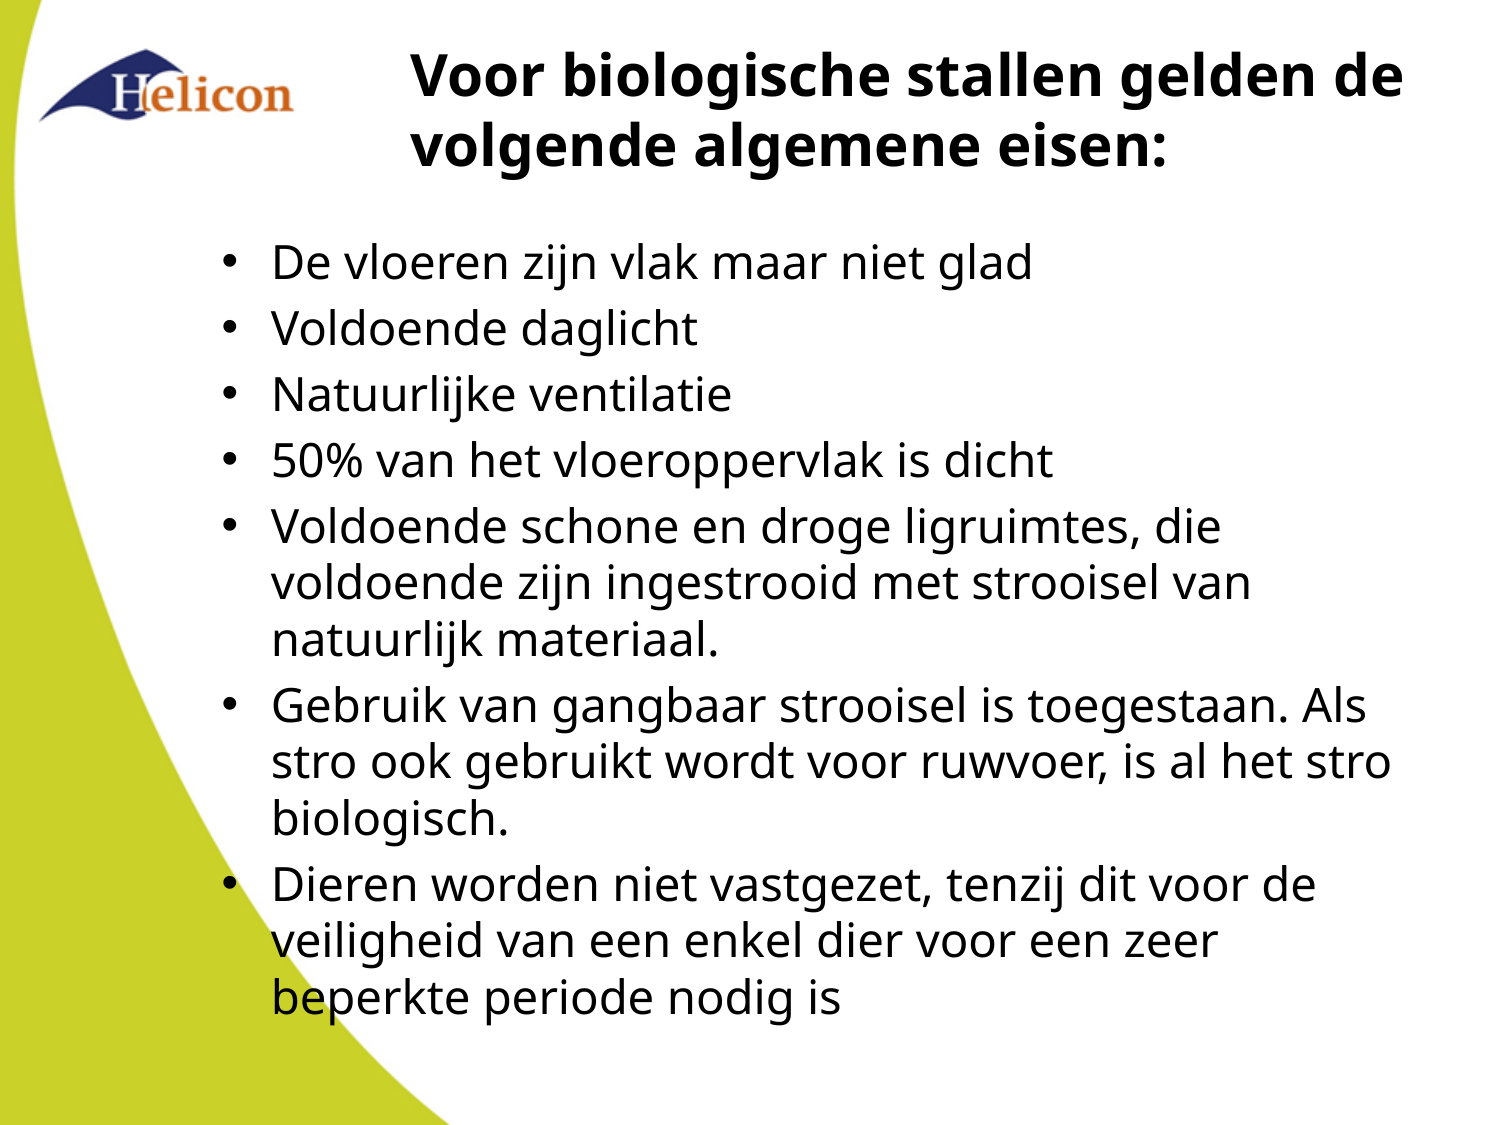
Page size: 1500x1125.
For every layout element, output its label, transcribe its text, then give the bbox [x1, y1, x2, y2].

picture [0, 0, 1500, 1125]
list De vloeren zijn vlak maar niet glad Voldoende daglicht Natuurlijke ventilatie 50% van het vloeroppervlak is dicht Voldoende schone en droge ligruimtes, die voldoende zijn ingestrooid met strooisel van natuurlijk materiaal. Gebruik van gangbaar strooisel is toegestaan. Als stro ook gebruikt wordt voor ruwvoer, is al het stro biologisch. Dieren worden niet vastgezet, tenzij dit voor de veiligheid van een enkel dier voor een zeer beperkte periode nodig is [206, 224, 1437, 1034]
title Voor biologische stallen gelden de volgende algemene eisen: [395, 90, 1486, 197]
